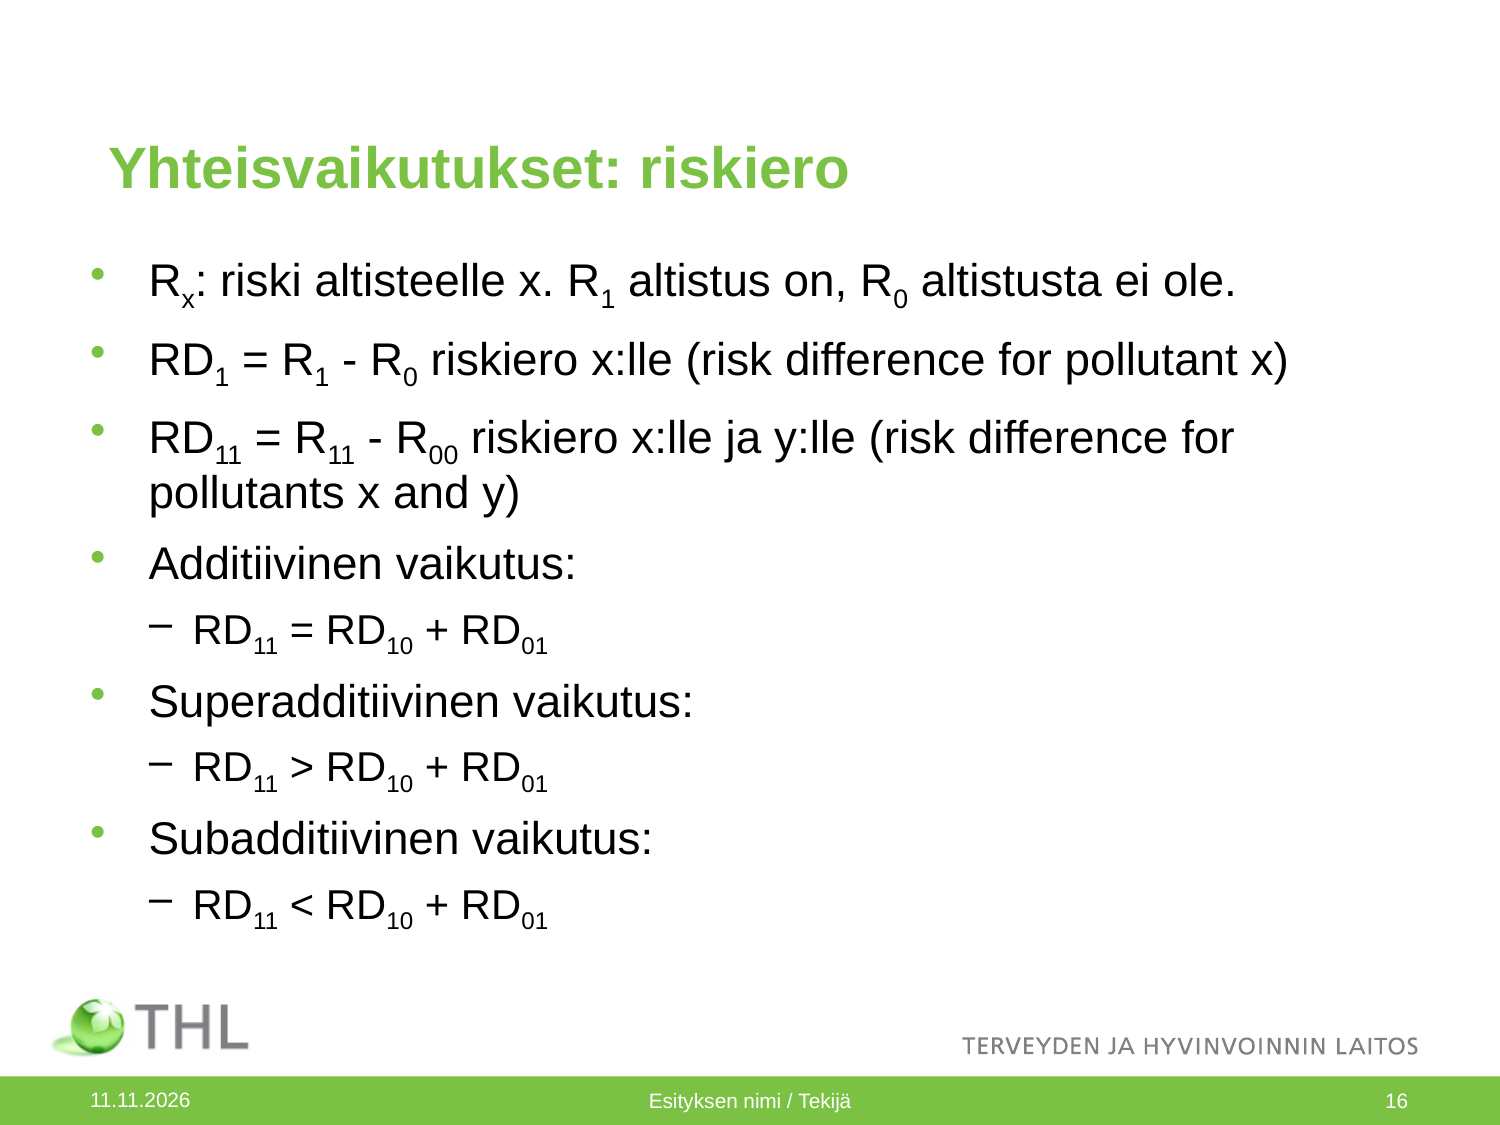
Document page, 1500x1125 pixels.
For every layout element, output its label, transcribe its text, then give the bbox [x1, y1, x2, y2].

list Rx: riski altisteelle x. R1 altistus on, R0 altistusta ei ole. RD1 = R1 - R0 riskiero x:lle (risk difference for pollutant x) RD11 = R11 - R00 riskiero x:lle ja y:lle (risk difference for pollutants x and y) Additiivinen vaikutus: RD11 = RD10 + RD01 Superadditiivinen vaikutus: RD11 > RD10 + RD01 Subadditiivinen vaikutus: RD11 < RD10 + RD01 [74, 243, 1424, 965]
slide_number 16 [1245, 1082, 1424, 1118]
title Yhteisvaikutukset: riskiero [76, 42, 1424, 209]
footer Esityksen nimi / Tekijä [253, 1082, 1245, 1118]
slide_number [74, 1080, 255, 1118]
picture [24, 983, 275, 1067]
